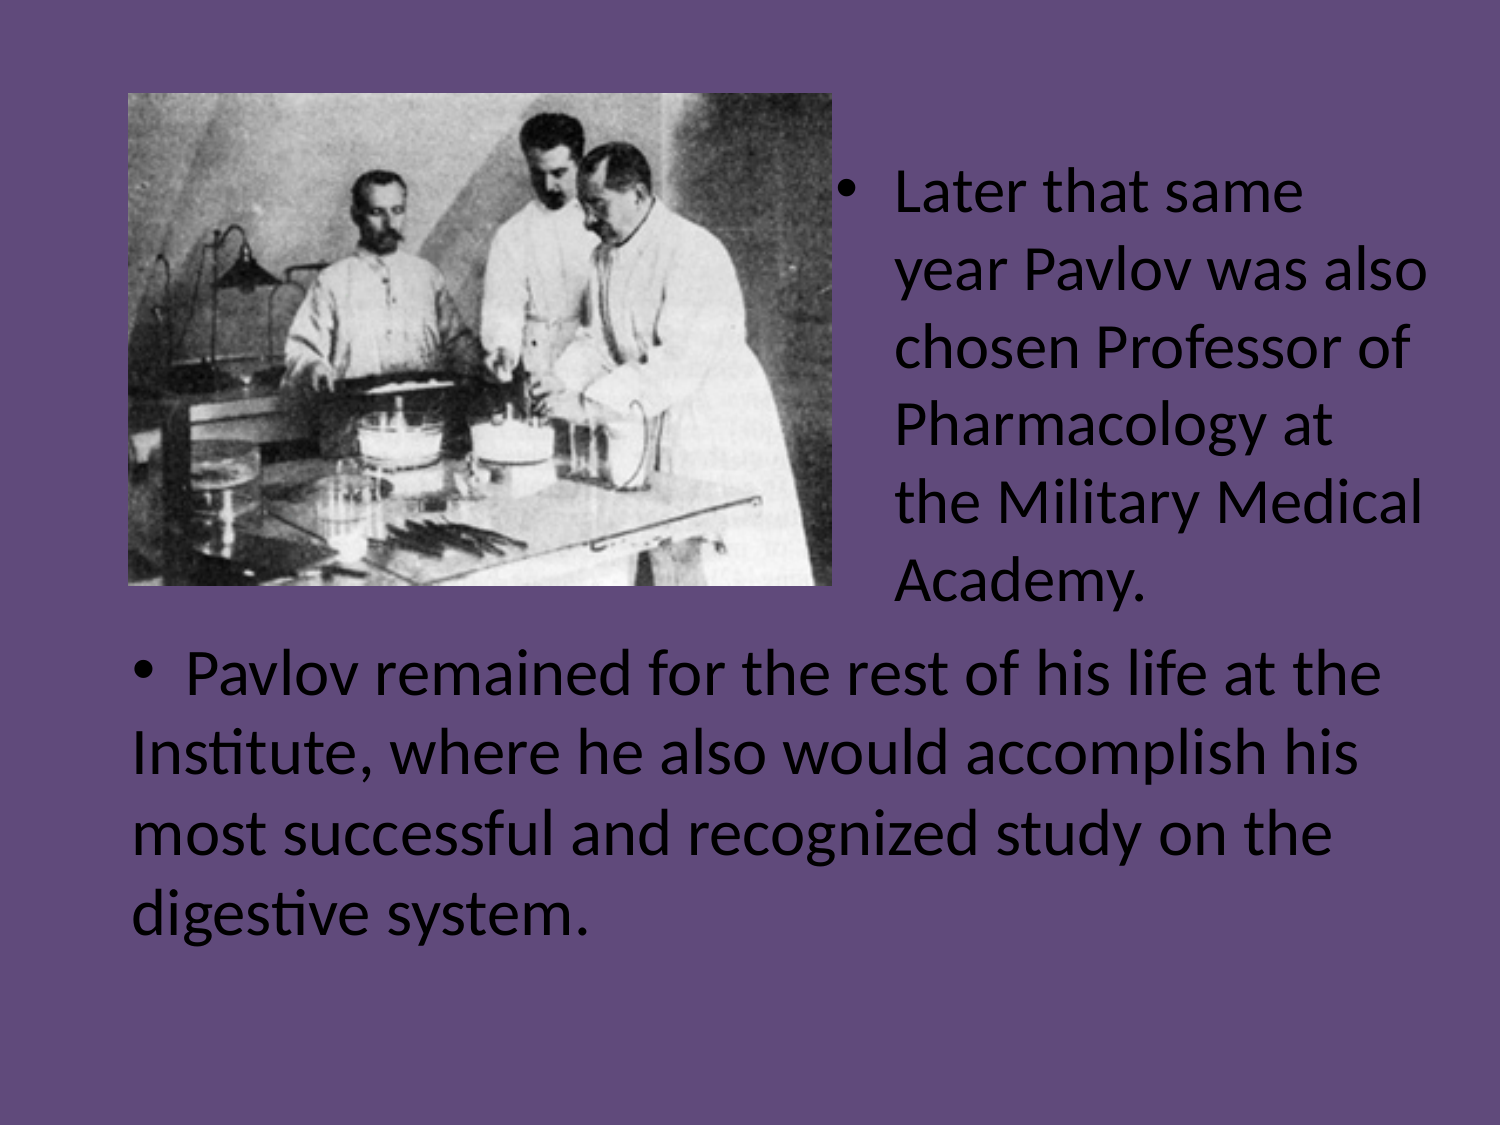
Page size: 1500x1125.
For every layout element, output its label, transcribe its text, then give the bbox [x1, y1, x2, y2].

list Later that same year Pavlov was also chosen Professor of Pharmacology at the Military Medical Academy. [820, 140, 1449, 633]
picture [128, 93, 833, 587]
text_box Pavlov remained for the rest of his life at the Institute, where he also would accomplish his most successful and recognized study on the digestive system. [117, 621, 1418, 956]
